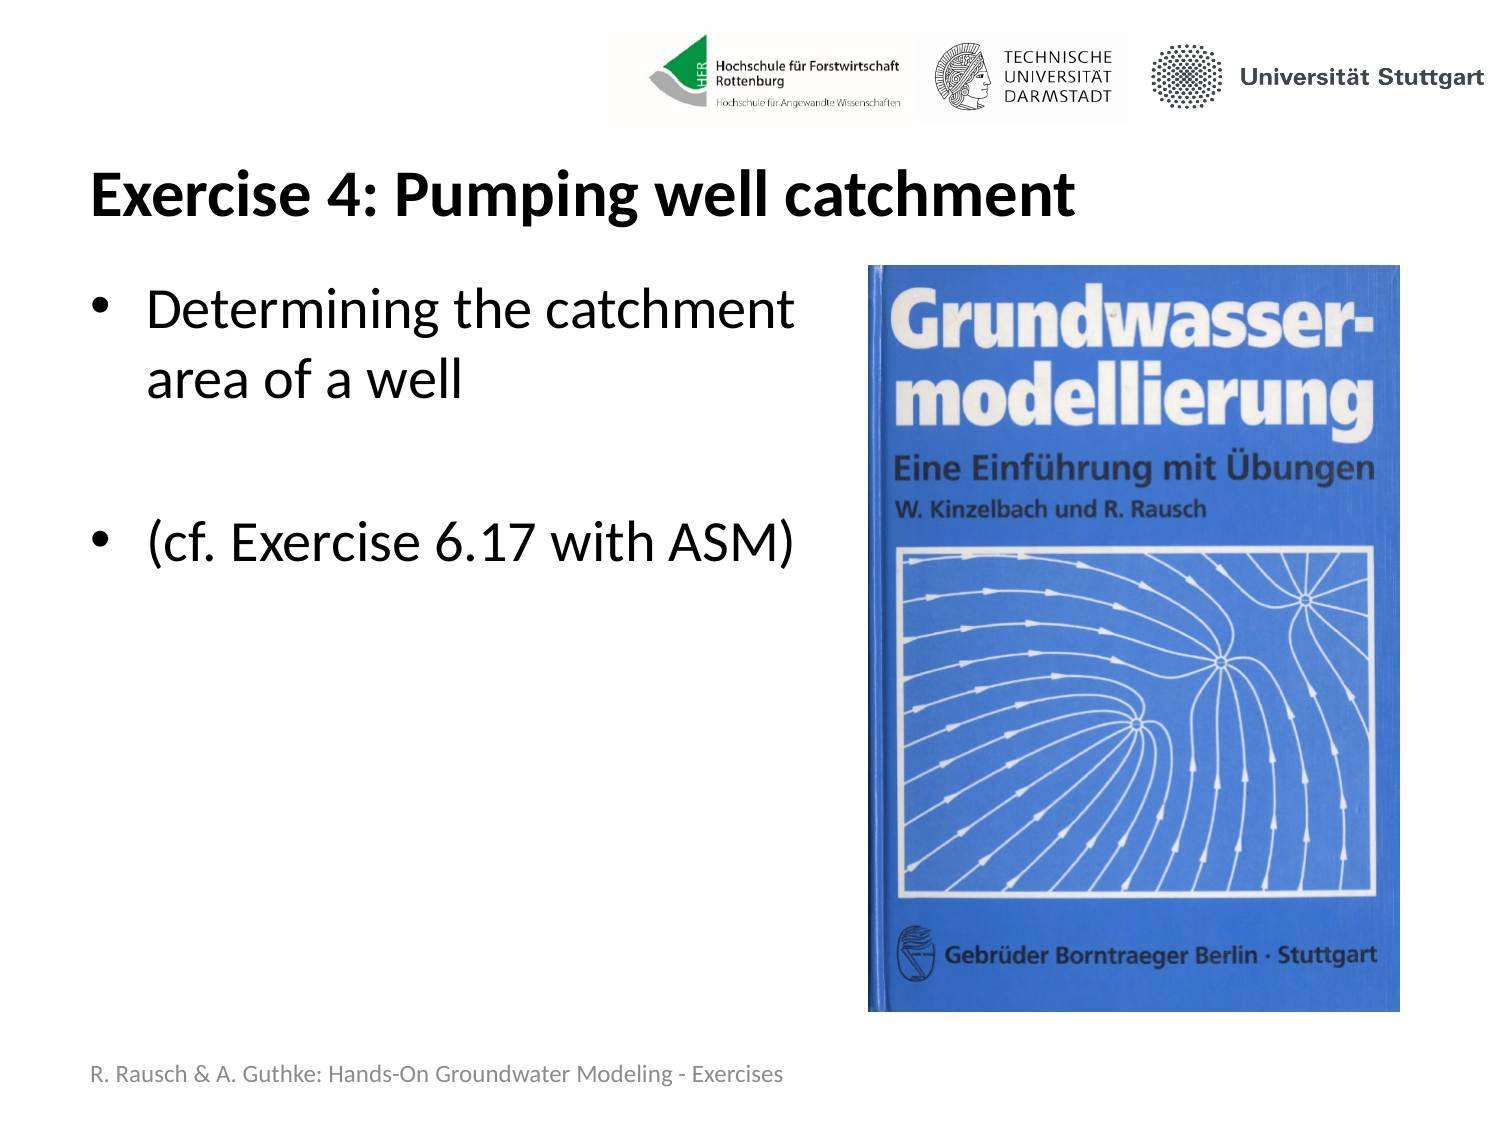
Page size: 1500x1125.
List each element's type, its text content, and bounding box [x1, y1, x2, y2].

picture [1151, 44, 1491, 109]
title Exercise 4: Pumping well catchment [75, 136, 1425, 244]
slide_number R. Rausch & A. Guthke: Hands-On Groundwater Modeling - Exercises [75, 1042, 916, 1103]
list Determining the catchment area of a well (cf. Exercise 6.17 with ASM) [75, 262, 833, 1005]
picture [611, 22, 1129, 131]
picture [867, 265, 1400, 1012]
